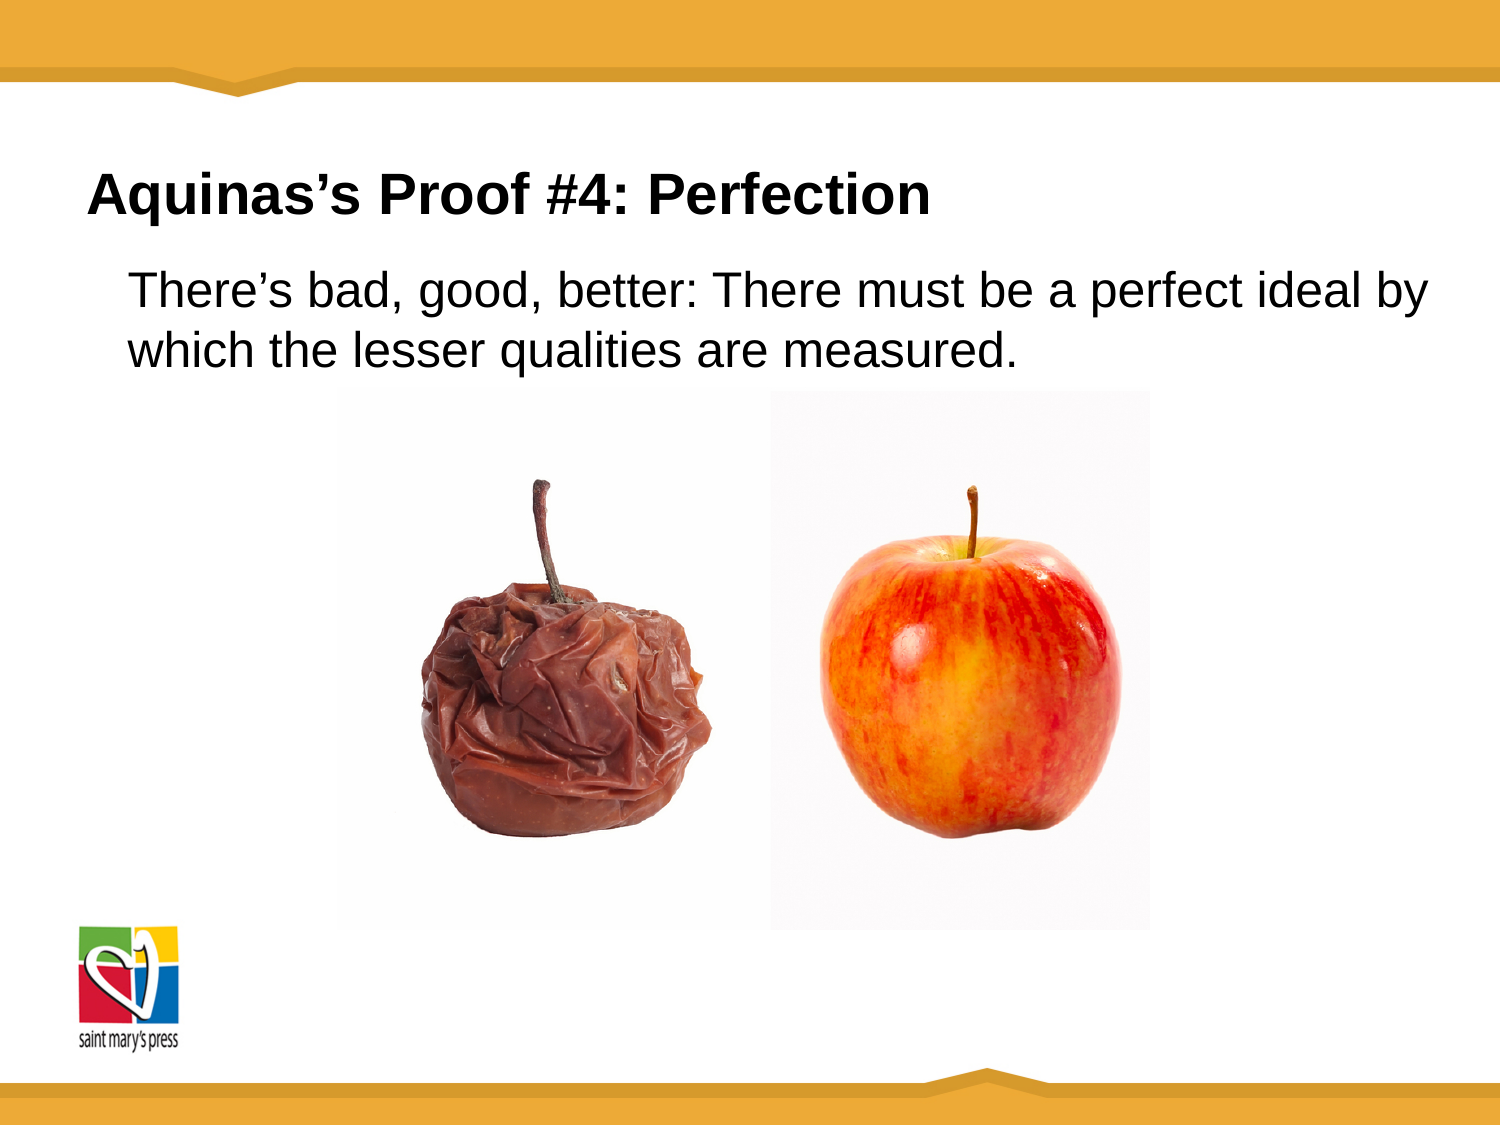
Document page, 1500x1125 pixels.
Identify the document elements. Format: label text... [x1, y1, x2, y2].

picture [0, 0, 1500, 1125]
text_box There’s bad, good, better: There must be a perfect ideal by which the lesser qualities are measured. [112, 249, 1475, 575]
title Aquinas’s Proof #4: Perfection [71, 147, 1421, 236]
